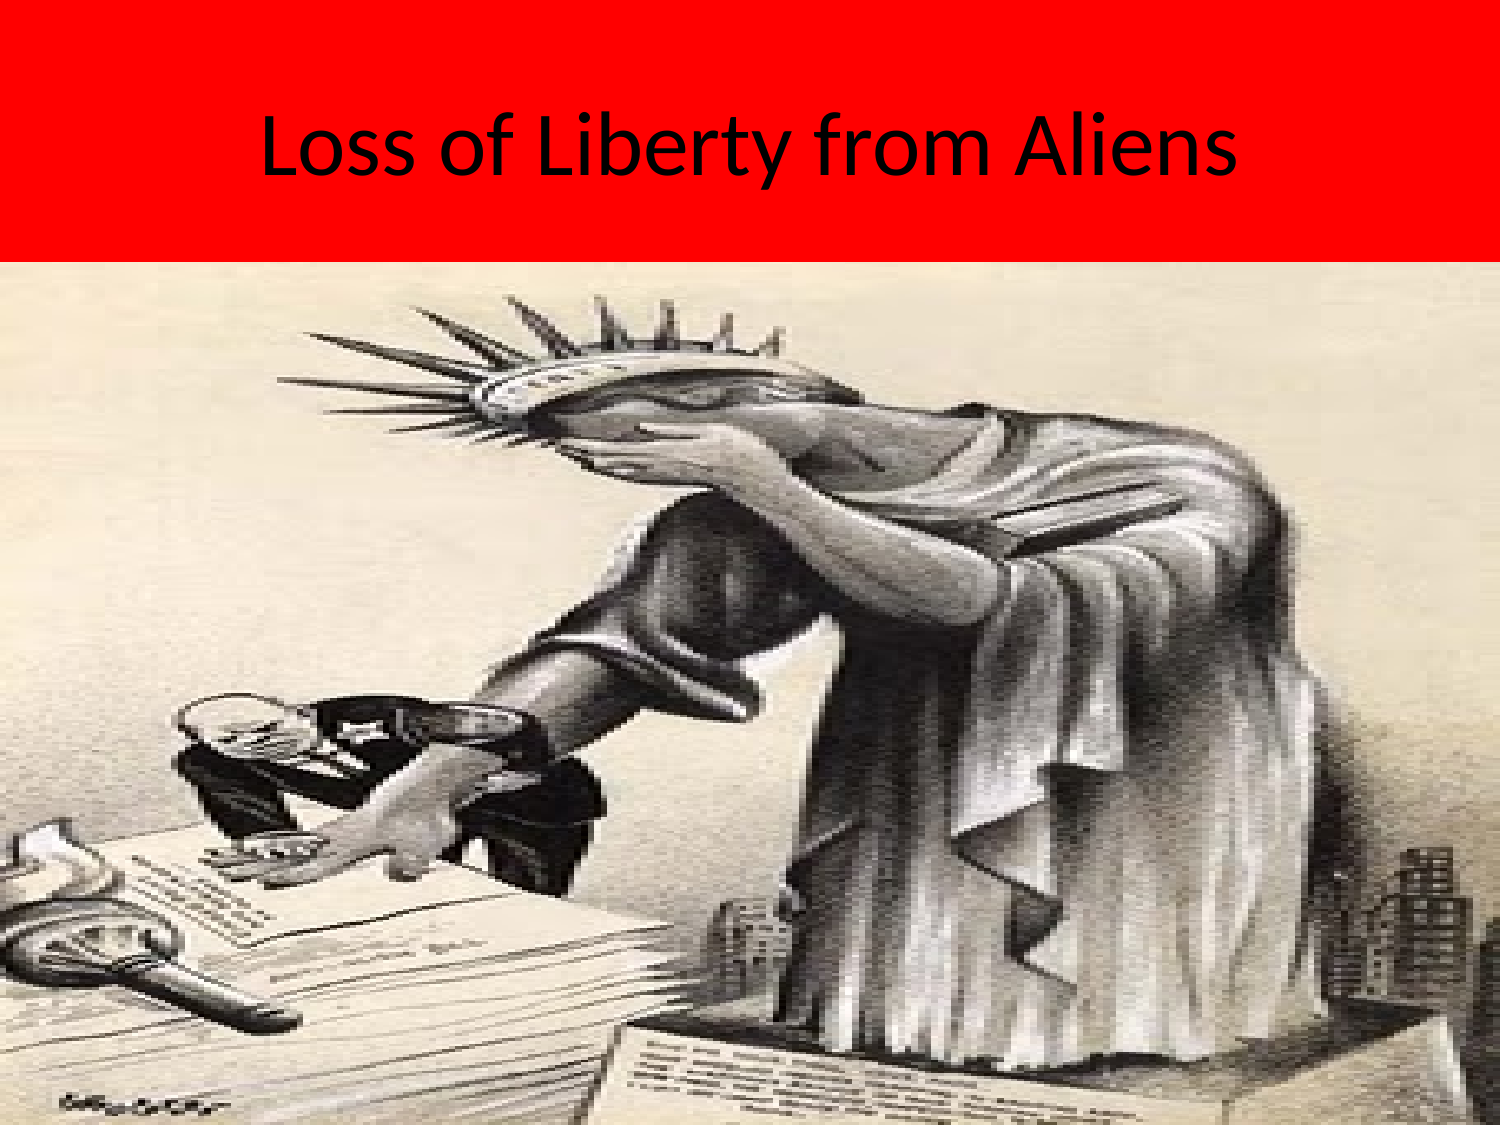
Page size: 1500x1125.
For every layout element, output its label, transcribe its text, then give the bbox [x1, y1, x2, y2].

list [0, 262, 1500, 1125]
title Loss of Liberty from Aliens [74, 44, 1426, 233]
